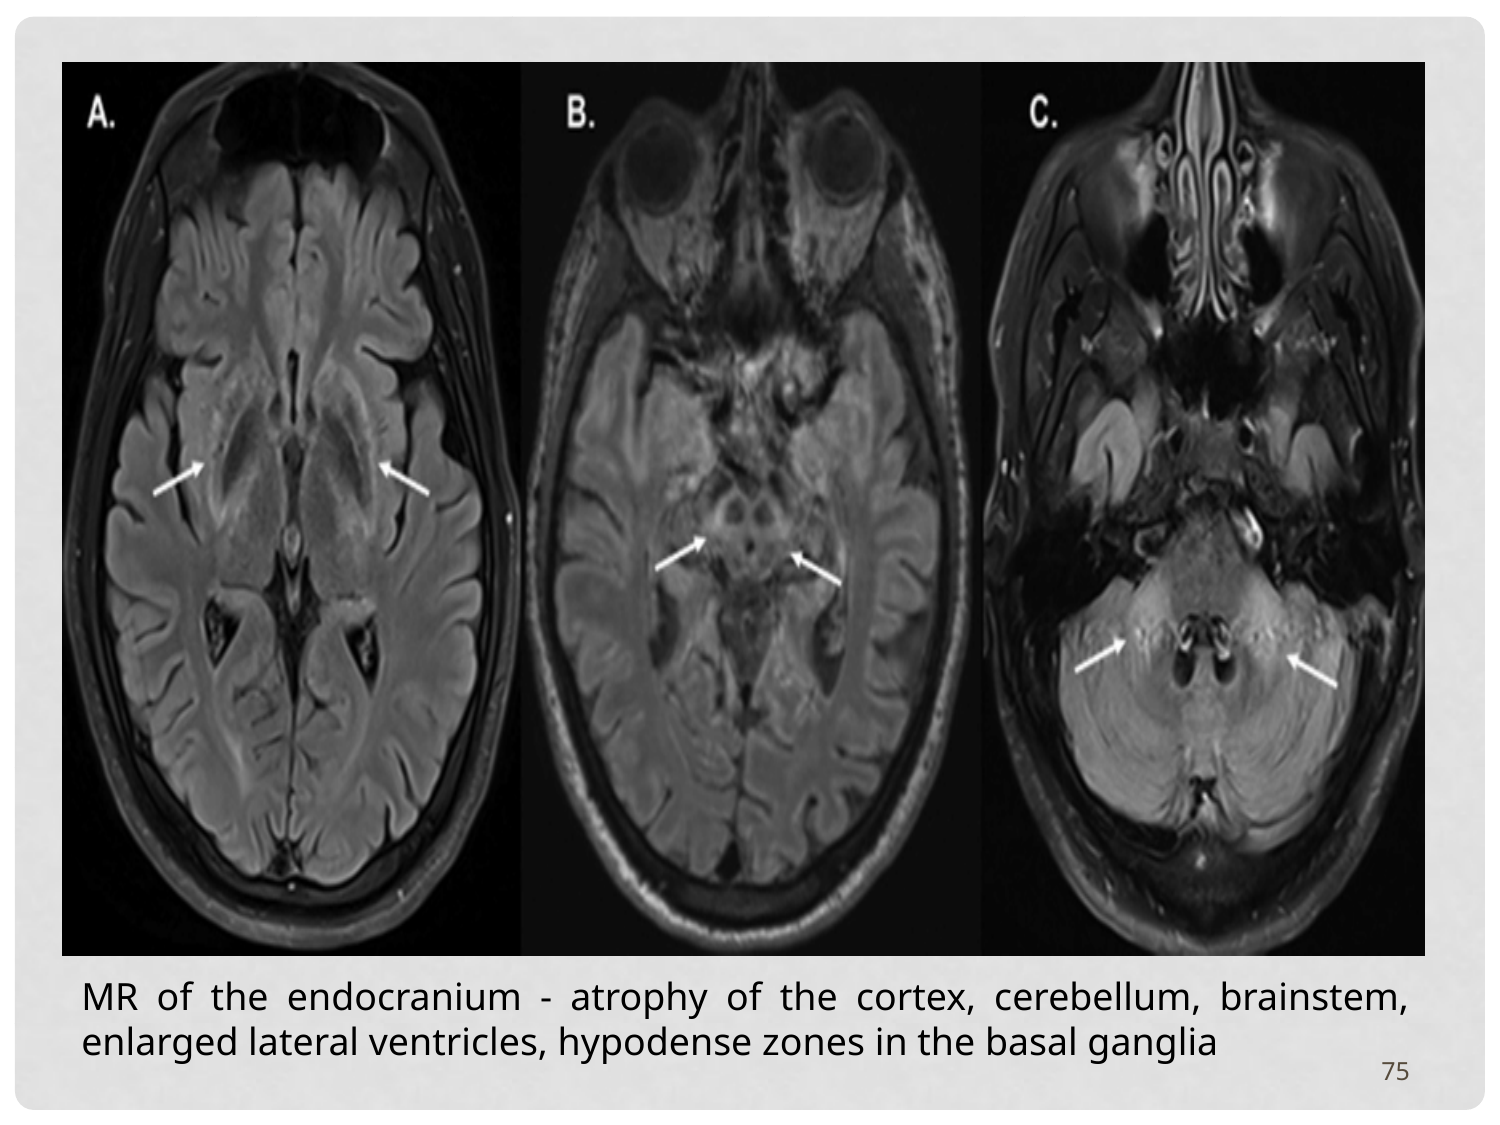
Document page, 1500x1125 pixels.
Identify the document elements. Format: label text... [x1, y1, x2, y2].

slide_number 75 [1074, 1042, 1425, 1103]
text_box MR of the endocranium - atrophy of the cortex, cerebellum, brainstem, enlarged lateral ventricles, hypodense zones in the basal ganglia [66, 965, 1425, 1071]
picture [62, 62, 1426, 957]
